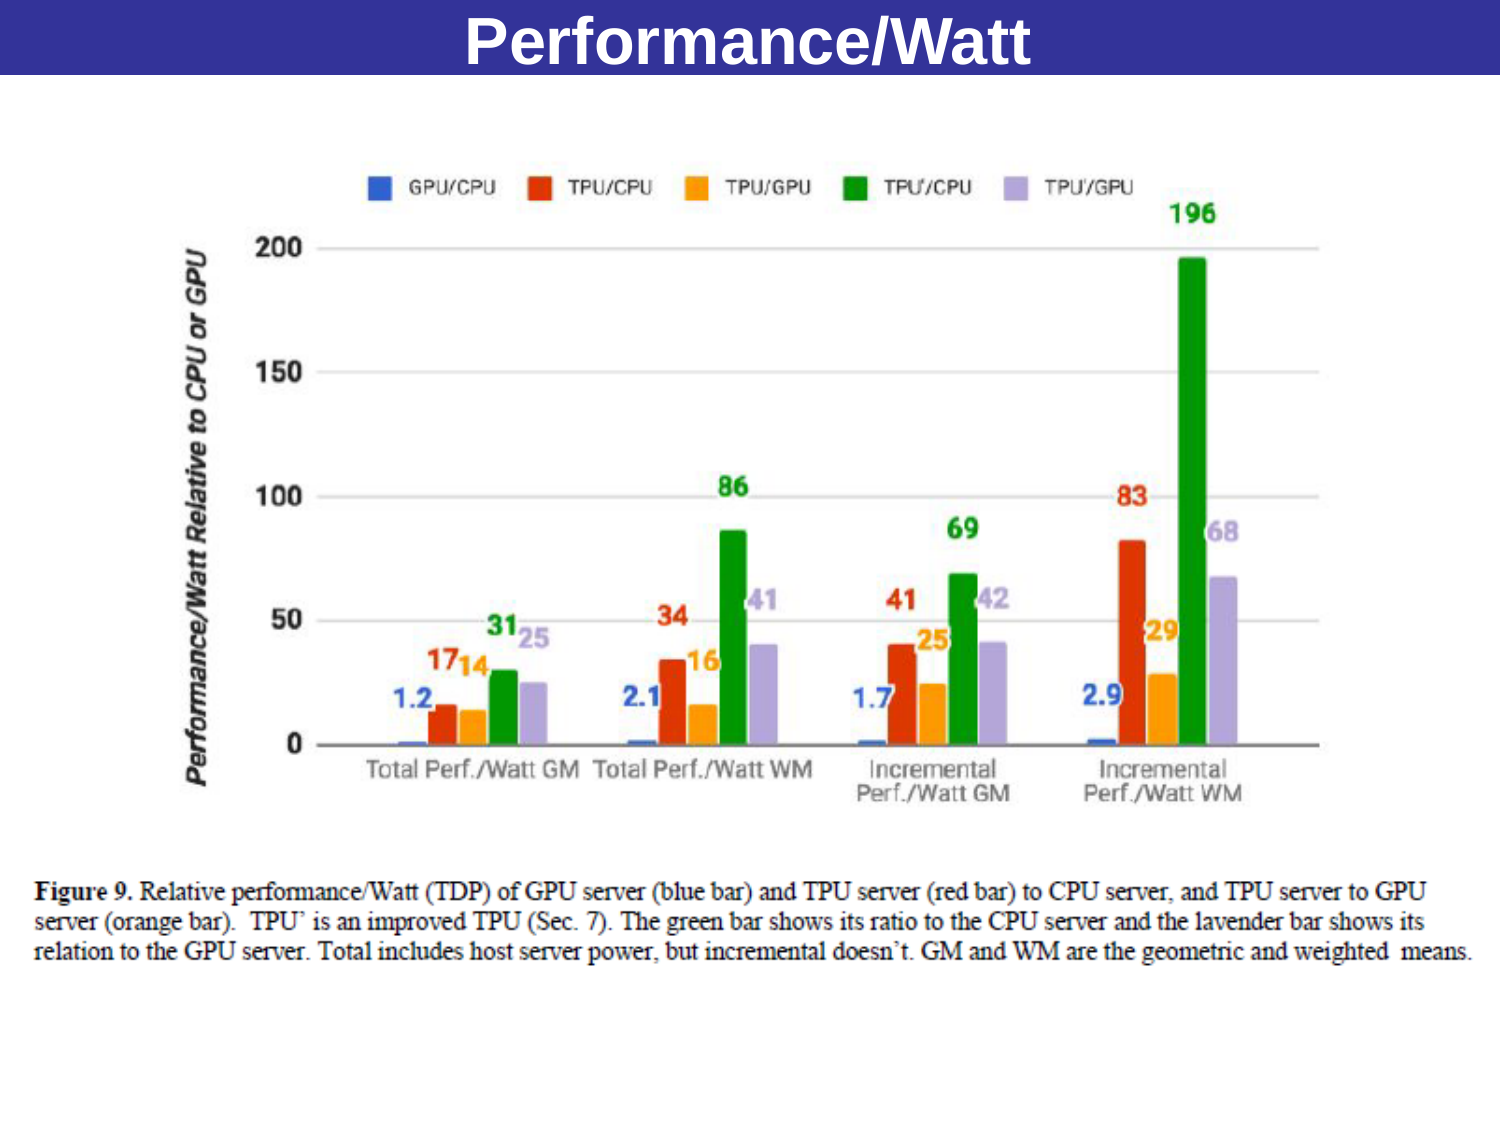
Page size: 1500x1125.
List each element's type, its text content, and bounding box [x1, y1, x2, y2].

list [0, 144, 1488, 976]
title Performance/Watt [0, 0, 1500, 75]
